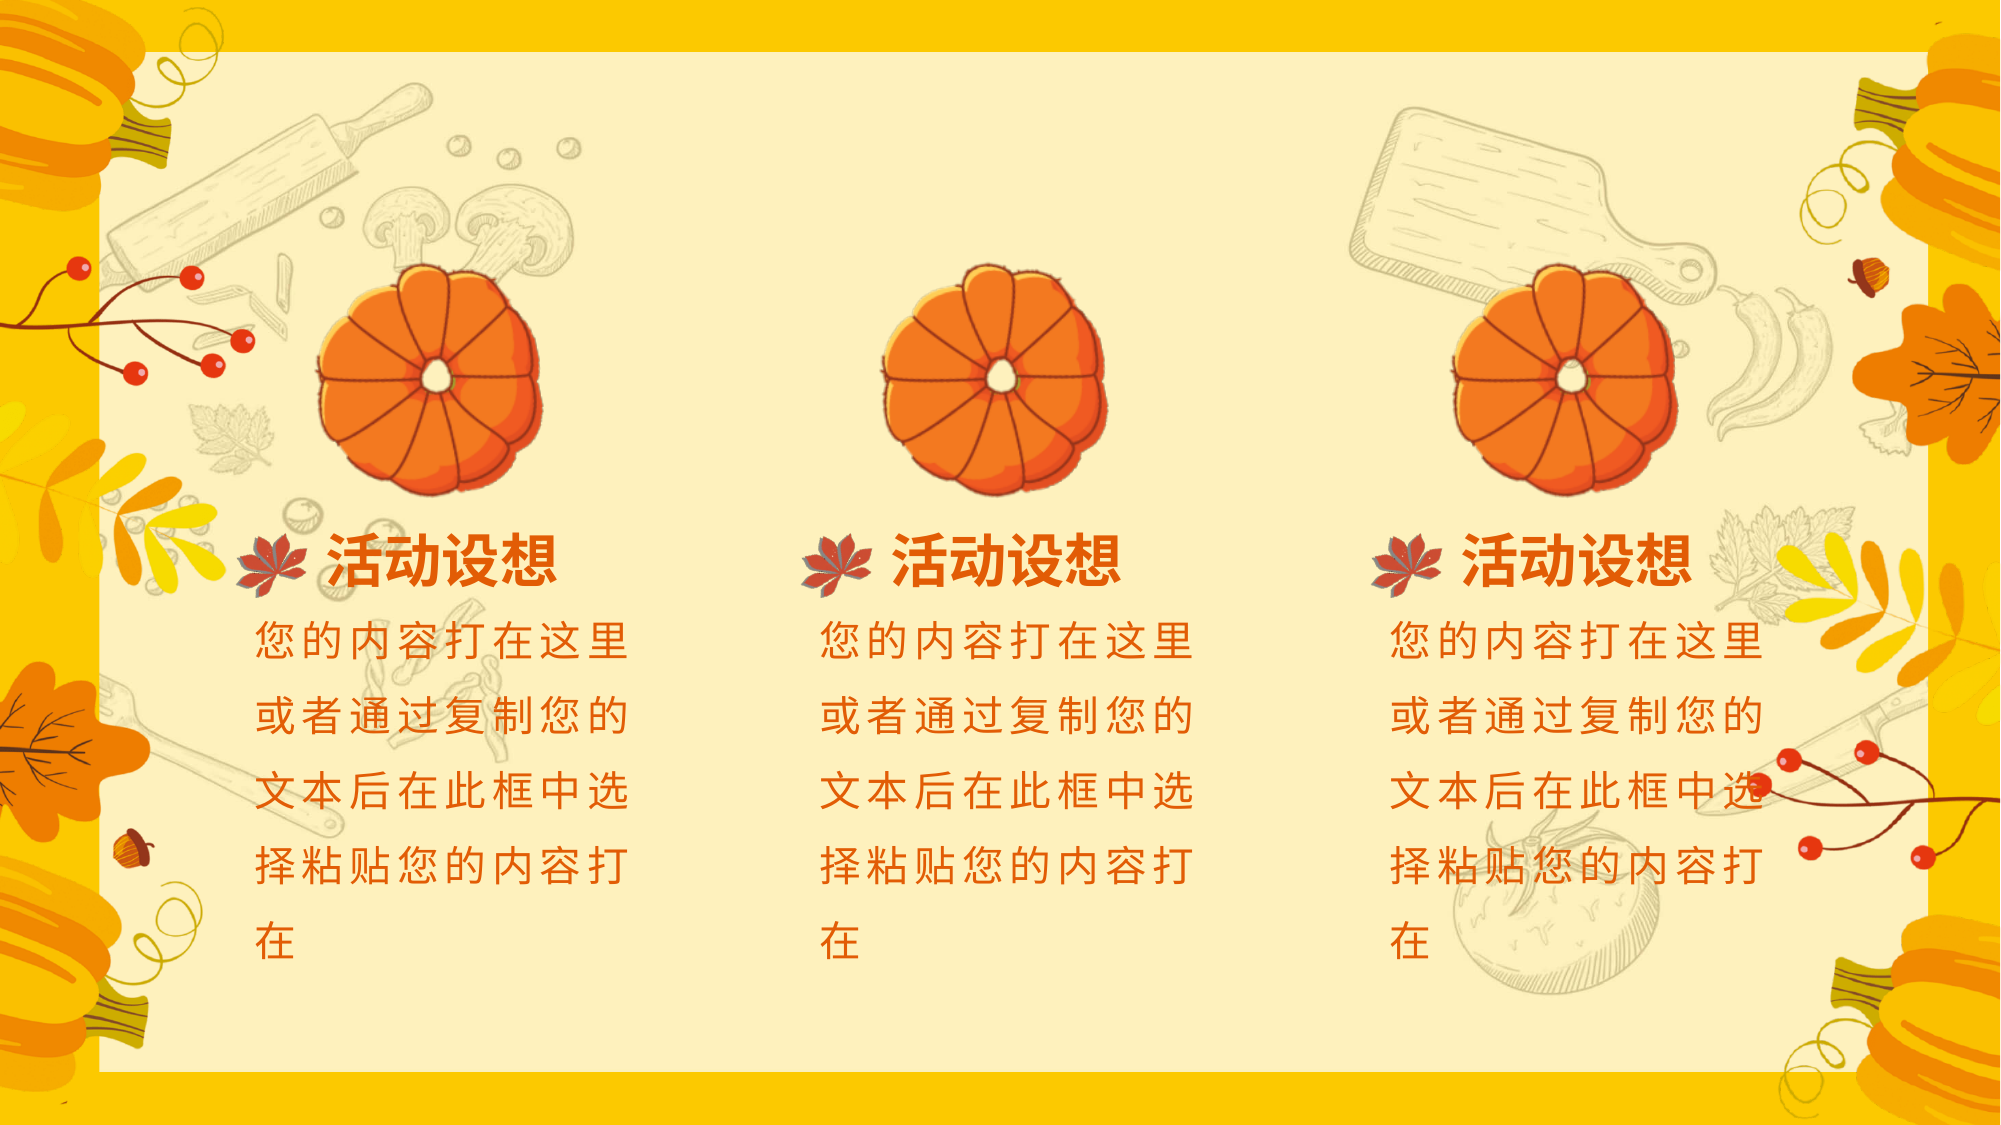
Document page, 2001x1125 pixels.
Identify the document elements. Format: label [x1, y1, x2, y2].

picture [0, 0, 1999, 1125]
text_box [692, 137, 1195, 988]
text_box [127, 137, 630, 988]
text_box [1262, 137, 1765, 988]
